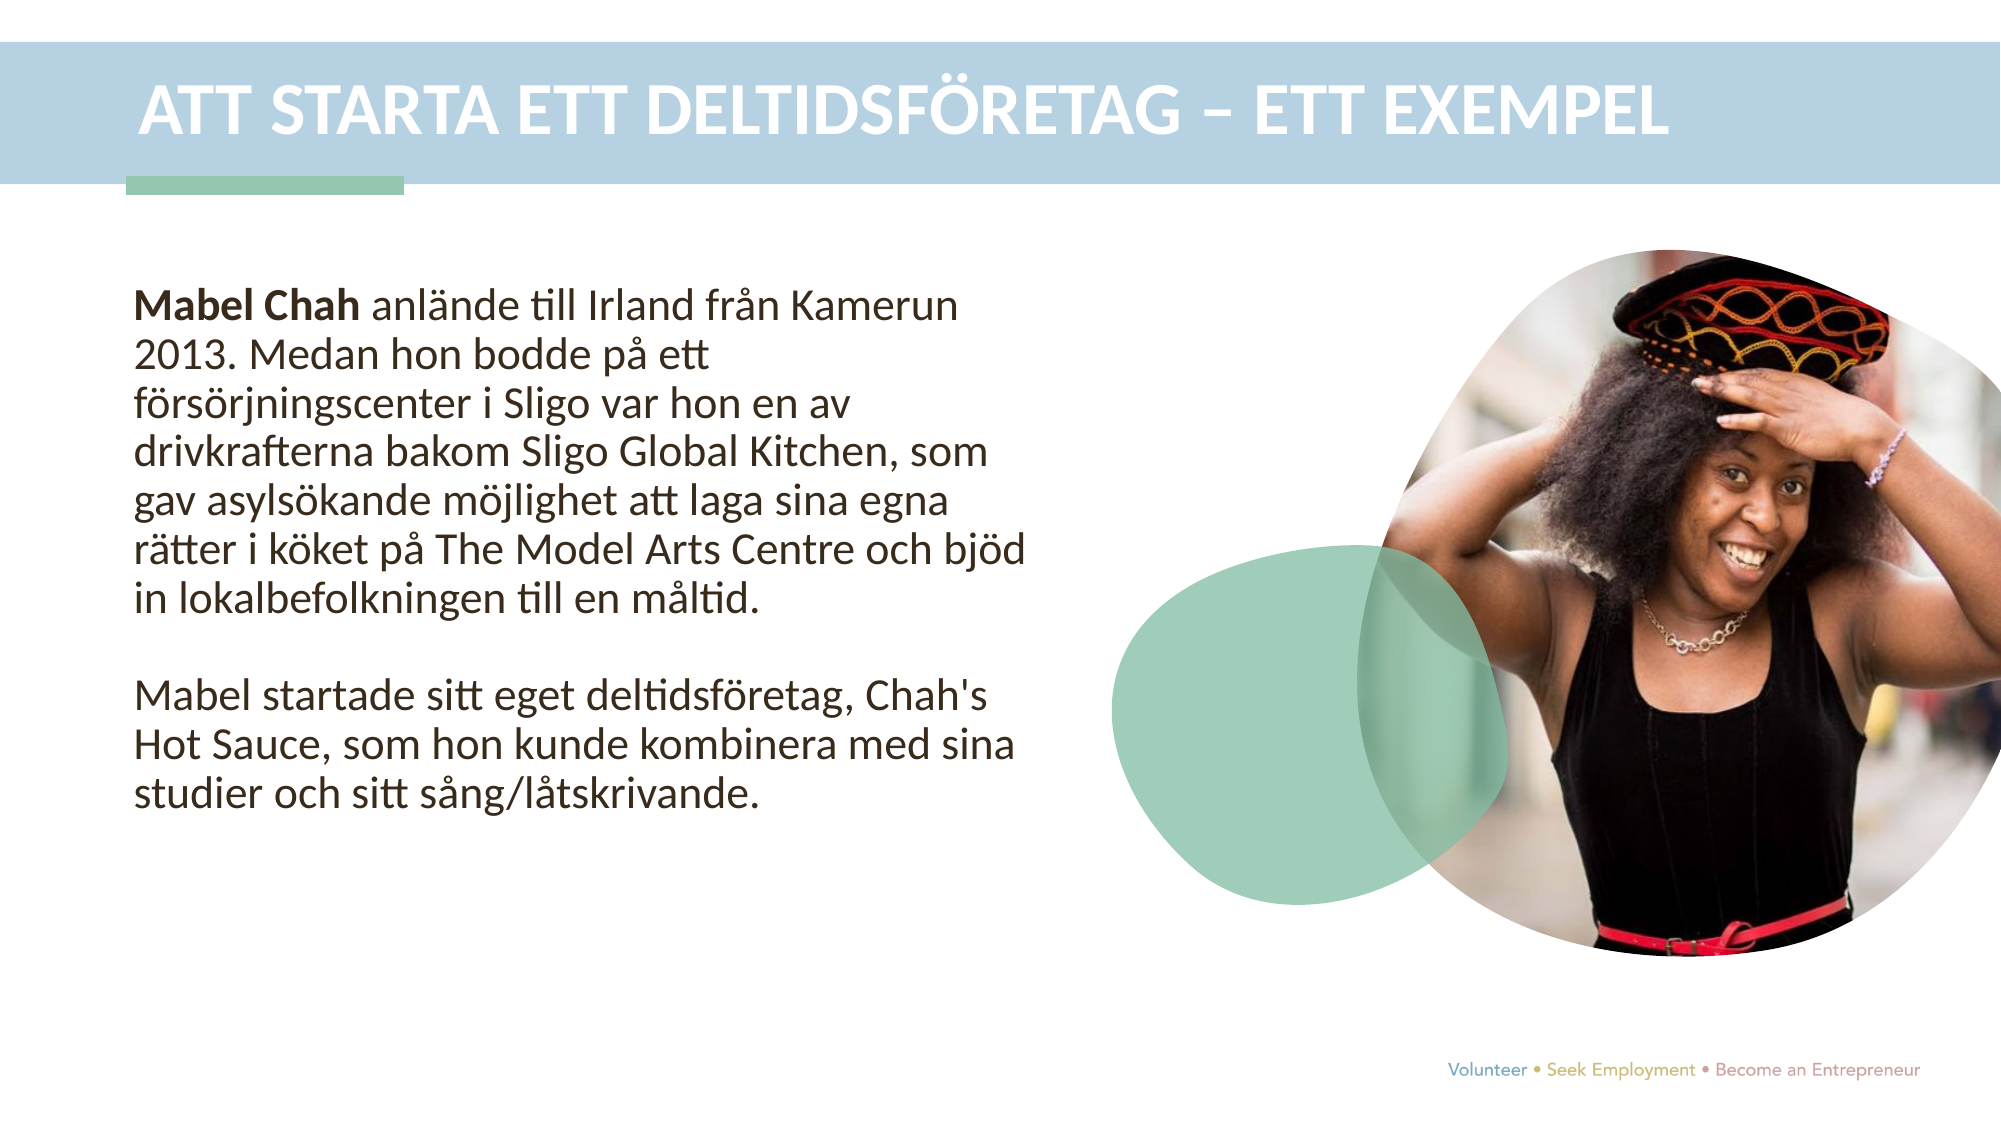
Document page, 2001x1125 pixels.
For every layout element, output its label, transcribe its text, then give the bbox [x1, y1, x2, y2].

list ATT STARTA ETT DELTIDSFÖRETAG – ETT EXEMPEL [123, 51, 1913, 170]
text_box [1111, 545, 1508, 905]
list Mabel Chah anlände till Irland från Kamerun 2013. Medan hon bodde på ett försörjningscenter i Sligo var hon en av drivkrafterna bakom Sligo Global Kitchen, som gav asylsökande möjlighet att laga sina egna rätter i köket på The Model Arts Centre och bjöd in lokalbefolkningen till en måltid. Mabel startade sitt eget deltidsföretag, Chah's Hot Sauce, som hon kunde kombinera med sina studier och sitt sång/låtskrivande. [118, 273, 1072, 1040]
text_box [1382, 249, 2000, 957]
picture [1418, 1046, 1971, 1103]
